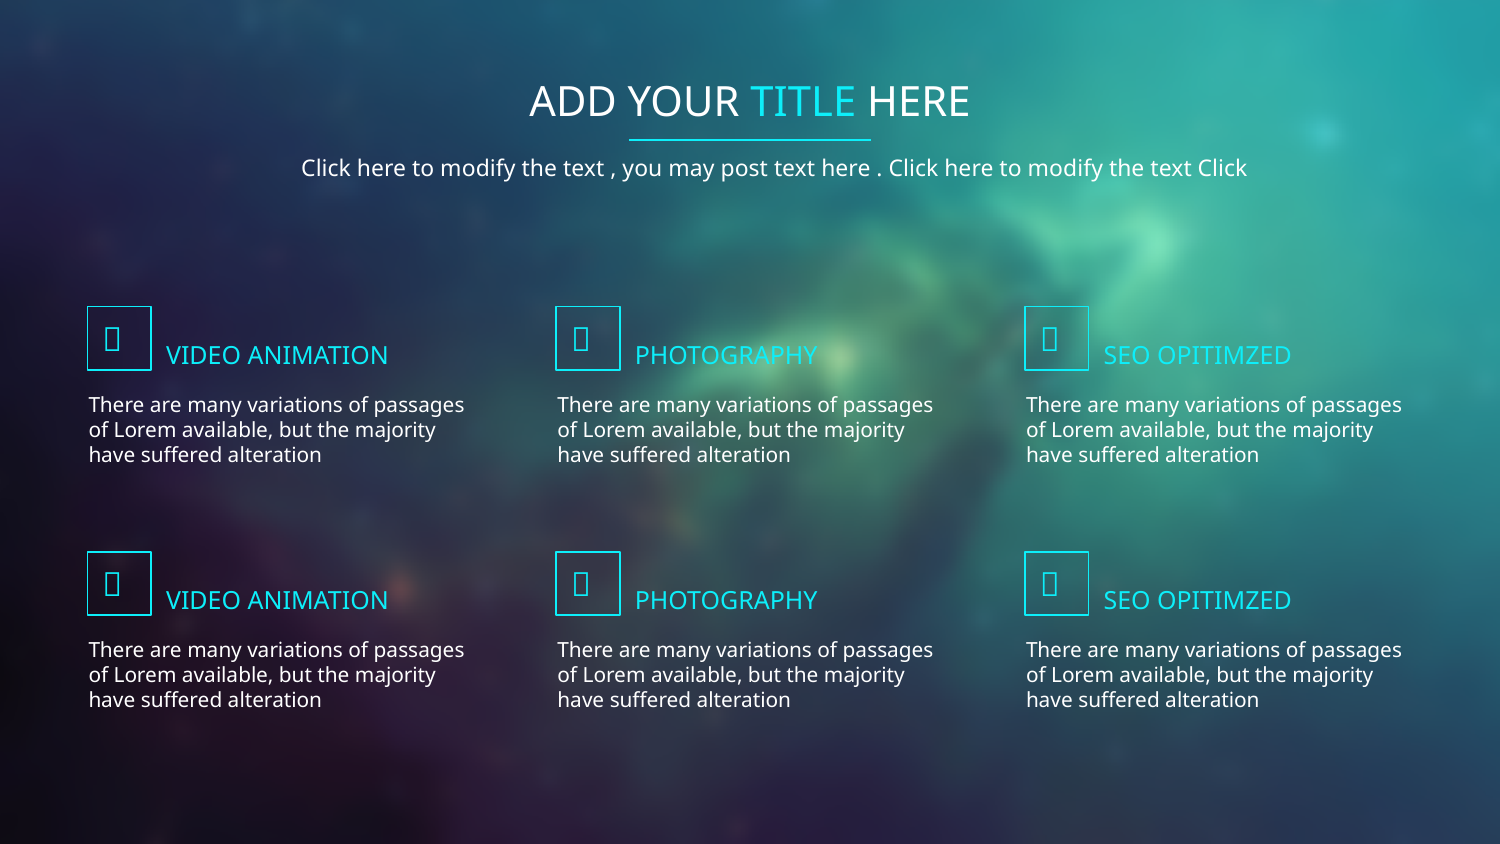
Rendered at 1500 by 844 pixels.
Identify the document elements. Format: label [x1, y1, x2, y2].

text_box [1011, 551, 1431, 720]
picture [0, 0, 1500, 844]
text_box [1011, 306, 1431, 476]
text_box [73, 306, 494, 476]
text_box [542, 306, 963, 476]
text_box [542, 551, 963, 720]
text_box [73, 551, 494, 720]
